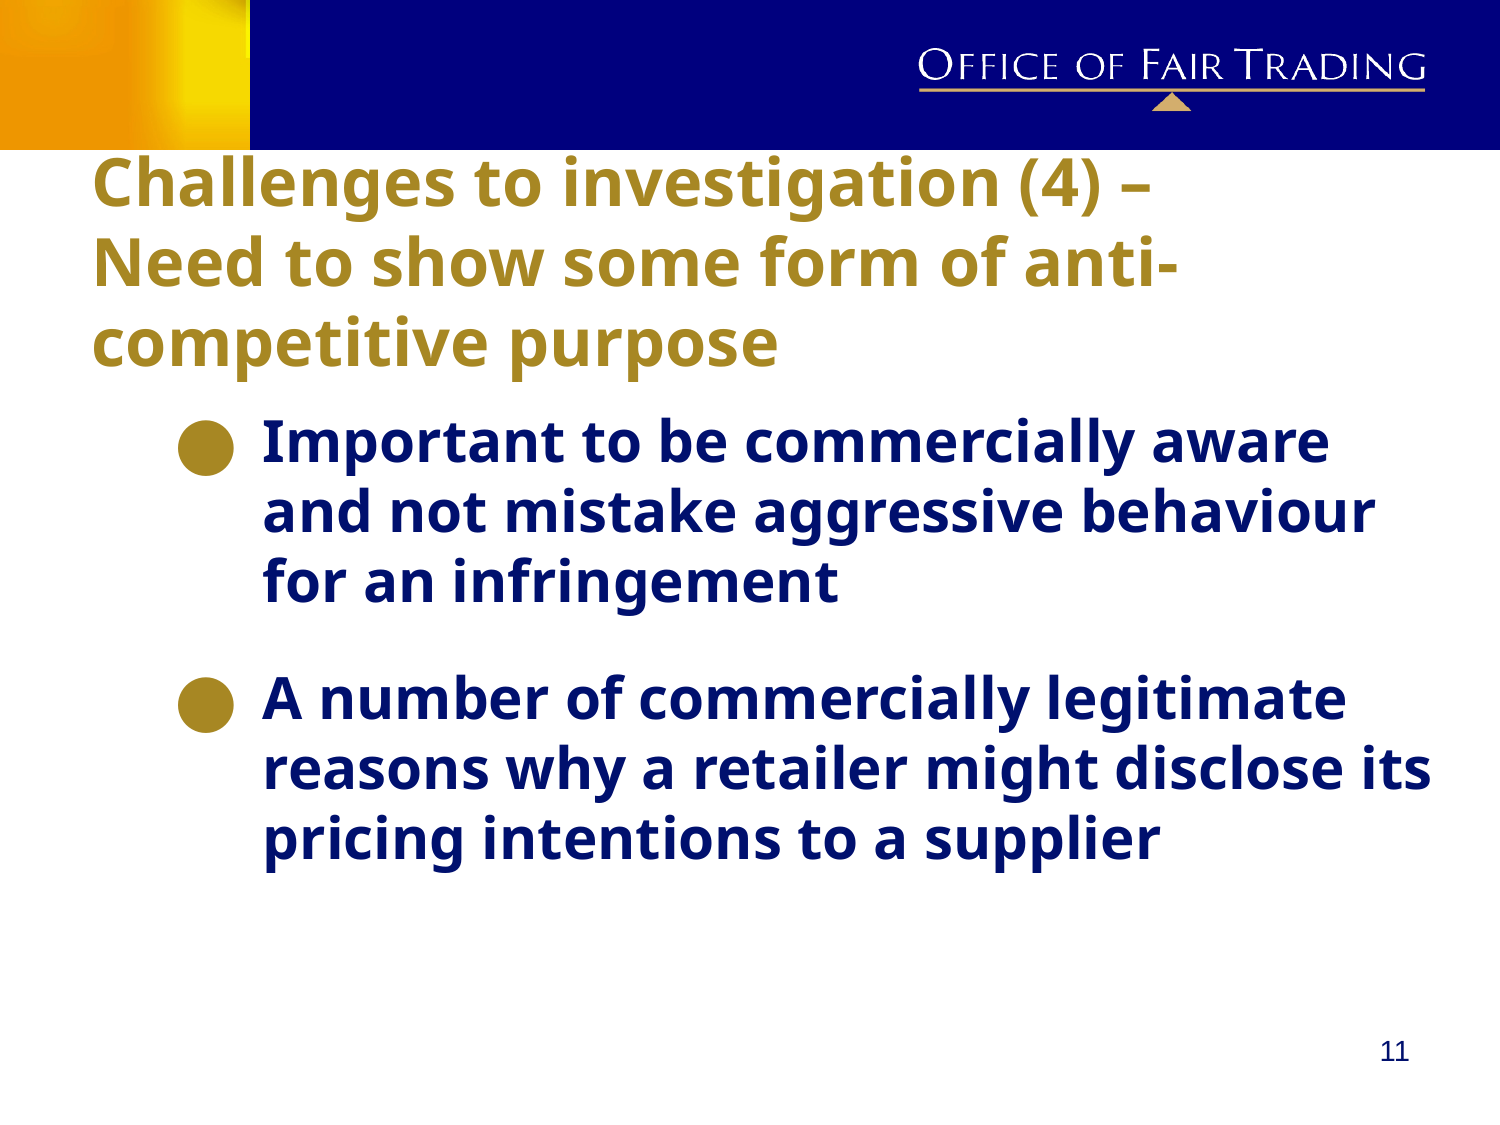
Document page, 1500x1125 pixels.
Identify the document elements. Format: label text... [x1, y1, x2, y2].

title Challenges to investigation (4) – Need to show some form of anti-competitive purpose [76, 196, 1460, 385]
picture [0, 0, 250, 150]
list Important to be commercially aware and not mistake aggressive behaviour for an infringement A number of commercially legitimate reasons why a retailer might disclose its pricing intentions to a supplier [159, 396, 1460, 1006]
slide_number 11 [1074, 1024, 1426, 1103]
picture [906, 41, 1432, 117]
